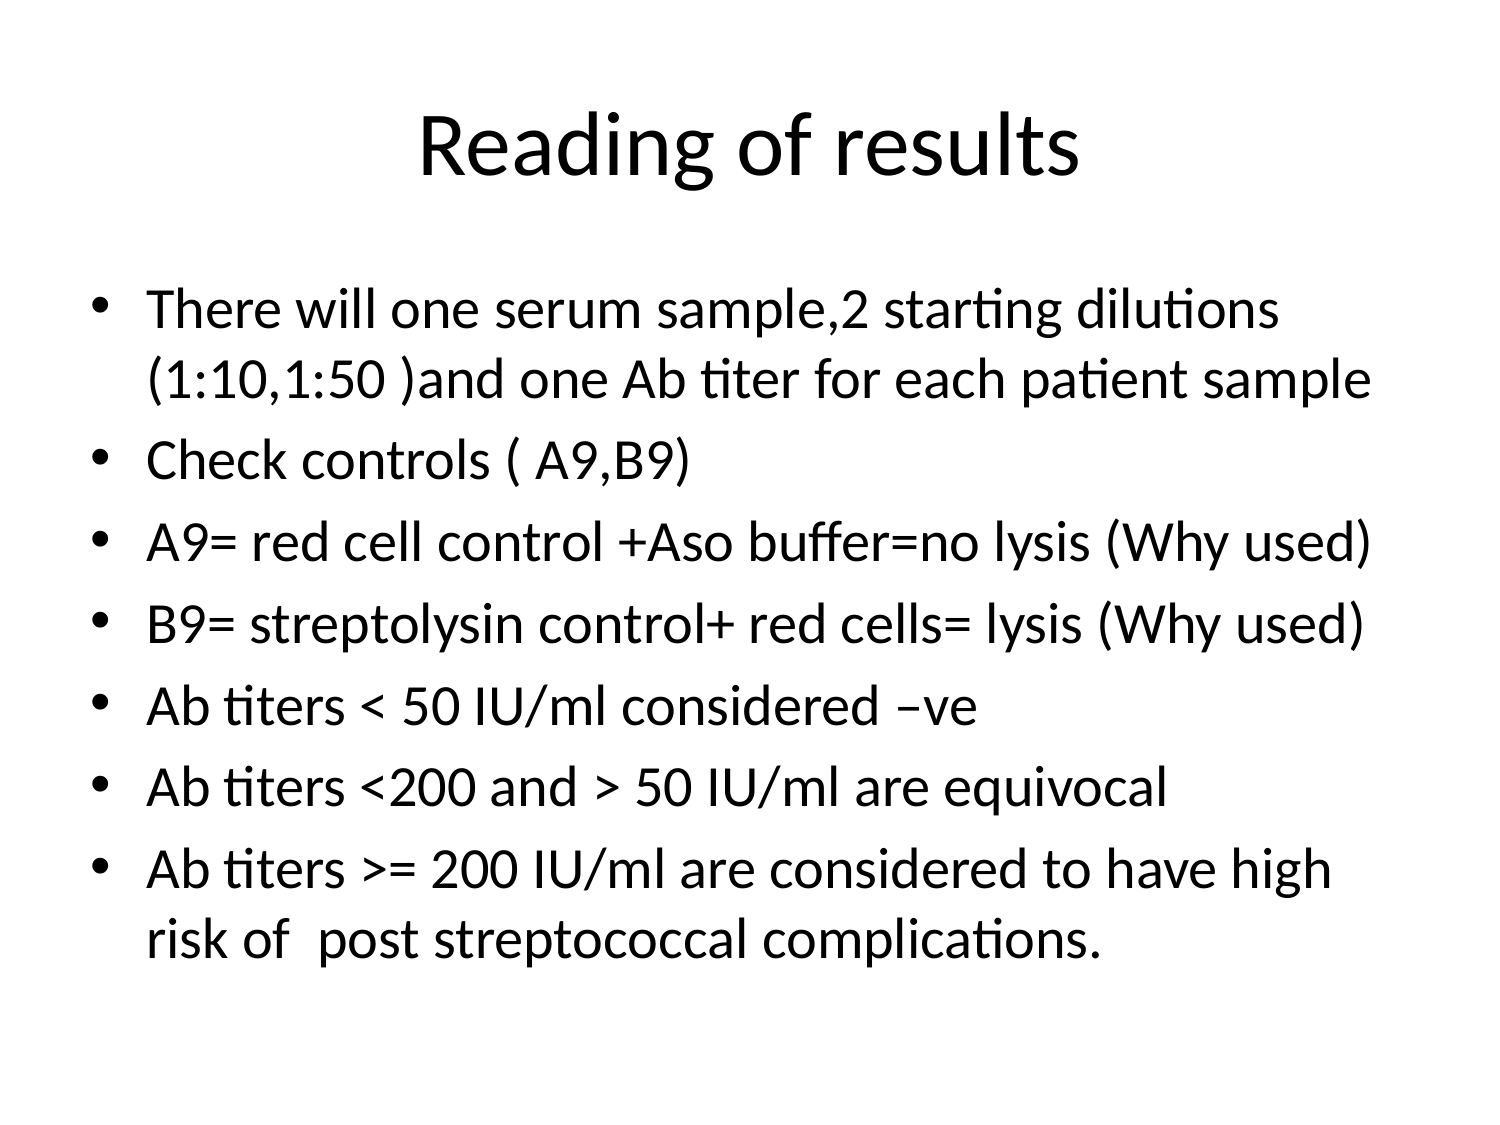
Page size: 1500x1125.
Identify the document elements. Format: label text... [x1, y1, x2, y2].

list There will one serum sample,2 starting dilutions (1:10,1:50 )and one Ab titer for each patient sample Check controls ( A9,B9) A9= red cell control +Aso buffer=no lysis (Why used) B9= streptolysin control+ red cells= lysis (Why used) Ab titers < 50 IU/ml considered –ve Ab titers <200 and > 50 IU/ml are equivocal Ab titers >= 200 IU/ml are considered to have high risk of post streptococcal complications. [75, 262, 1425, 1005]
title Reading of results [75, 45, 1425, 233]
